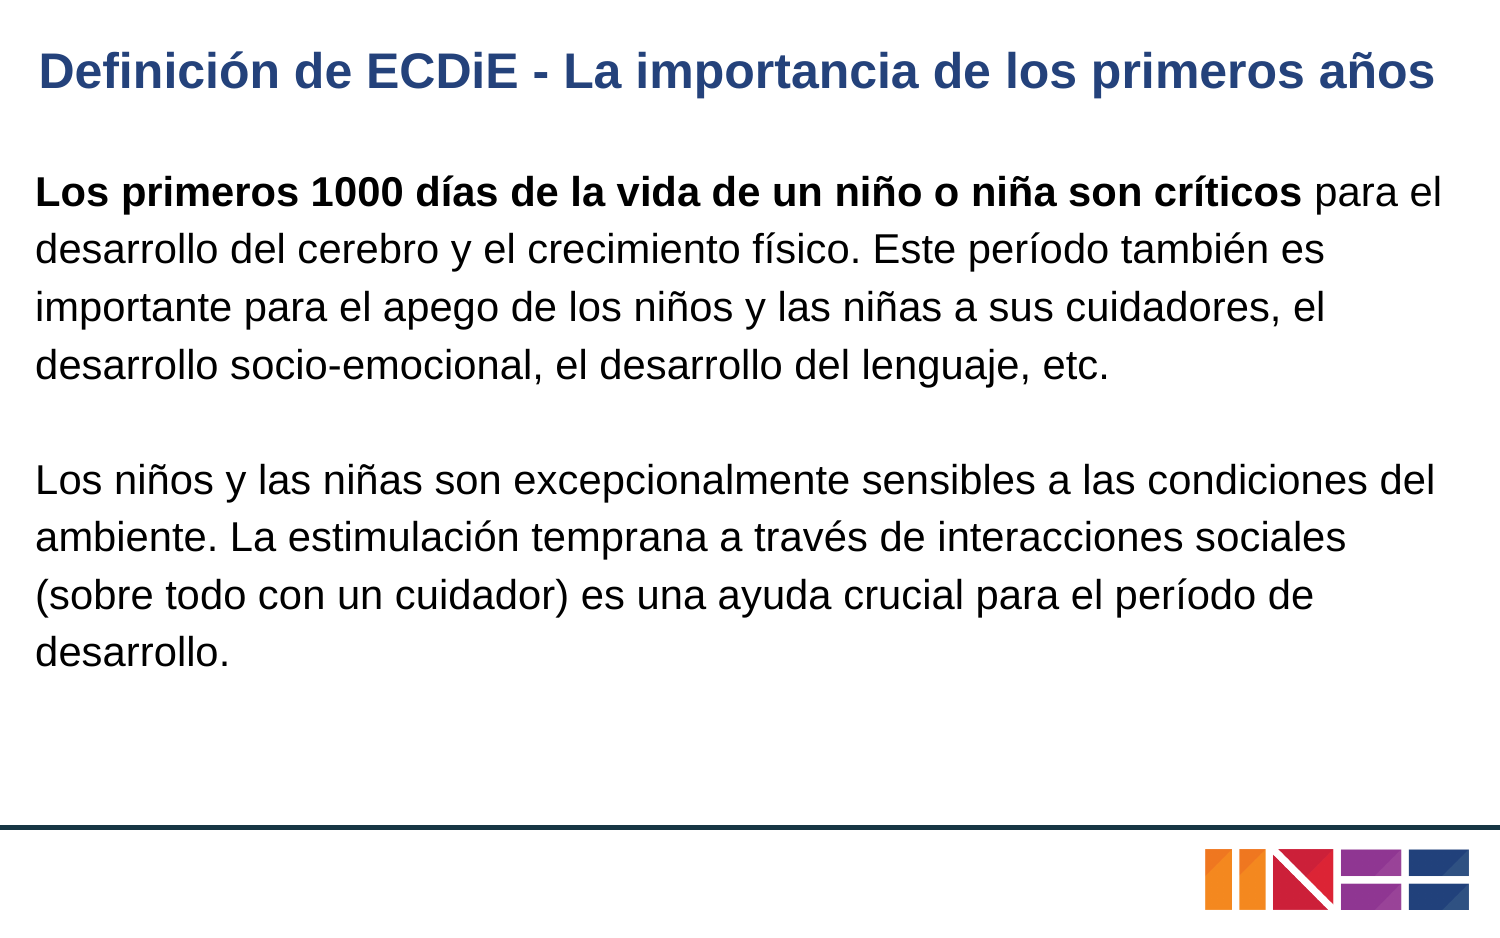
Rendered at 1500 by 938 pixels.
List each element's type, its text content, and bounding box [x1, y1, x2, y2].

title Definición de ECDiE - La importancia de los primeros años [23, 23, 1479, 121]
picture [1205, 849, 1469, 910]
text_box Los primeros 1000 días de la vida de un niño o niña son críticos para el desarrollo del cerebro y el crecimiento físico. Este período también es importante para el apego de los niños y las niñas a sus cuidadores, el desarrollo socio-emocional, el desarrollo del lenguaje, etc. Los niños y las niñas son excepcionalmente sensibles a las condiciones del ambiente. La estimulación temprana a través de interacciones sociales (sobre todo con un cuidador) es una ayuda crucial para el período de desarrollo. [23, 151, 1479, 797]
